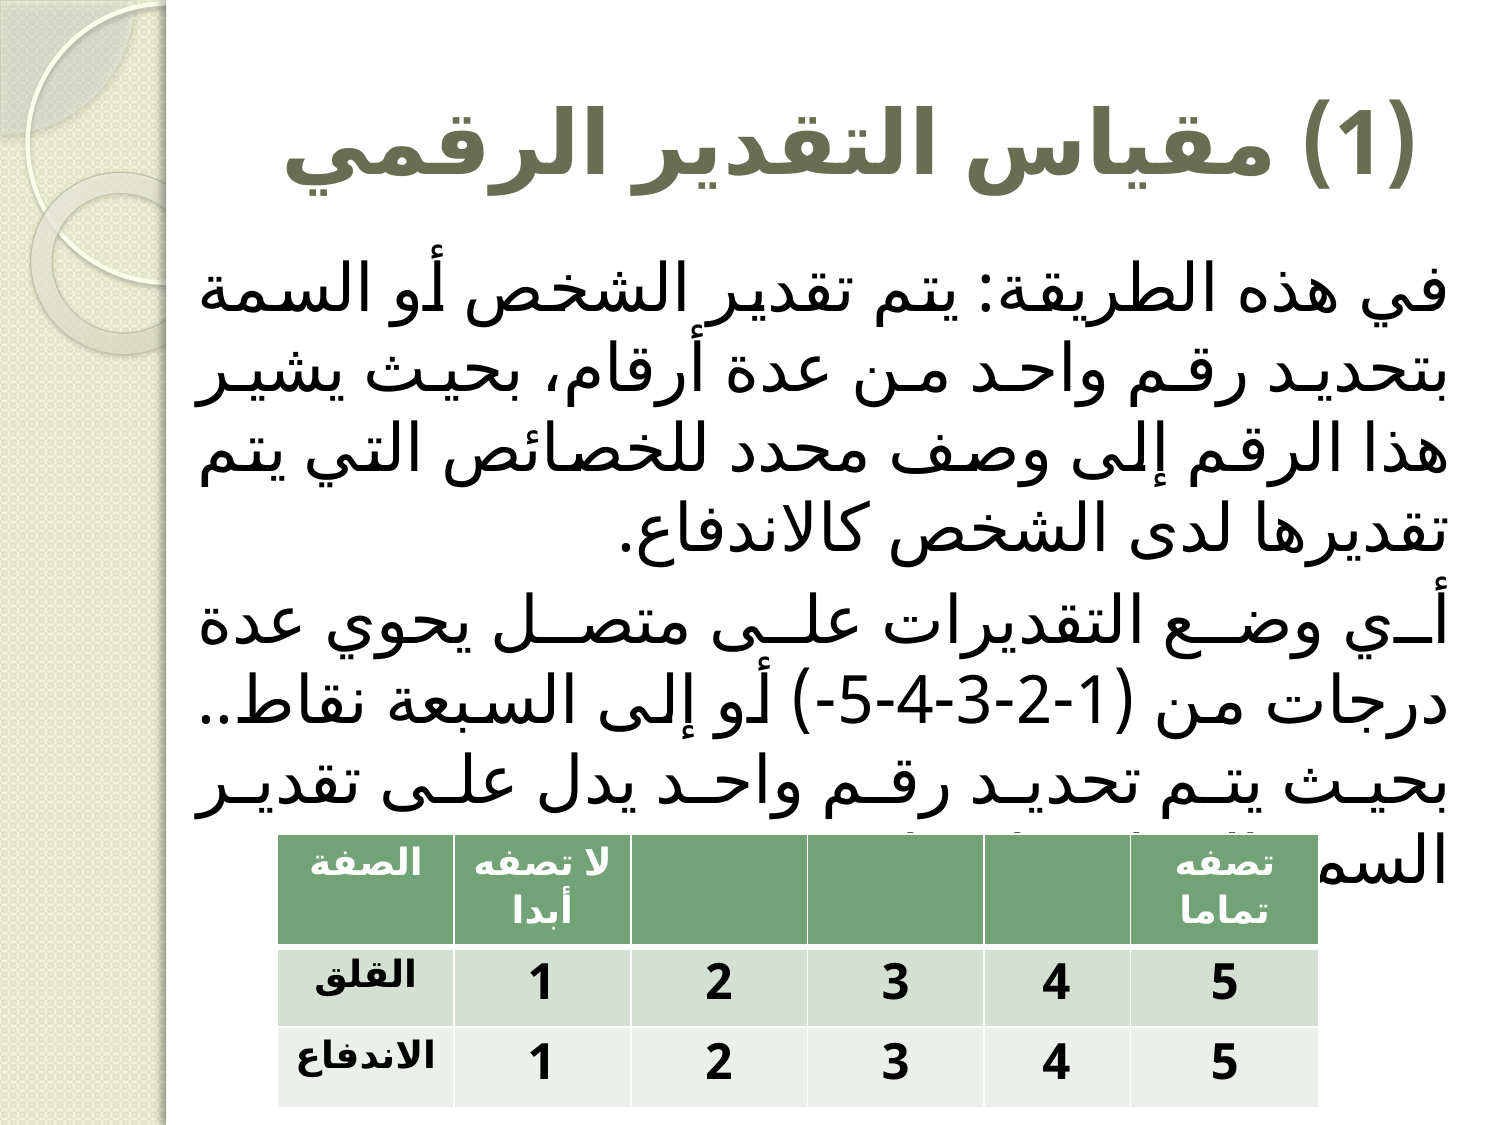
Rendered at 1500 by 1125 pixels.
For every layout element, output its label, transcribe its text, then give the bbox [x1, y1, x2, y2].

table_cell 4 [985, 950, 1130, 1026]
table_cell 2 [632, 950, 807, 1026]
table_cell 2 [632, 1028, 807, 1107]
table_cell 1 [455, 950, 630, 1026]
table_cell 5 [1131, 1028, 1318, 1107]
table_header [808, 835, 983, 944]
table_cell القلق [278, 950, 453, 1026]
list في هذه الطريقة: يتم تقدير الشخص أو السمة بتحديد رقم واحد من عدة أرقام، بحيث يشير هذا الرقم إلى وصف محدد للخصائص التي يتم تقديرها لدى الشخص كالاندفاع. أي وضع التقديرات على متصل يحوي عدة درجات من (1-2-3-4-5-) أو إلى السبعة نقاط.. بحيث يتم تحديد رقم واحد يدل على تقدير السمة المراد قياسها. [183, 237, 1466, 1071]
table_cell الاندفاع [278, 1028, 453, 1107]
table_cell 5 [1131, 950, 1318, 1026]
title (1) مقياس التقدير الرقمي [235, 45, 1466, 233]
table_cell 1 [455, 1028, 630, 1107]
table_header الصفة [278, 835, 453, 944]
table_header [985, 835, 1130, 944]
table_cell 3 [808, 950, 983, 1026]
table_header تصفه تماما [1131, 835, 1318, 944]
table_header لا تصفه أبدا [455, 835, 630, 944]
table_cell 3 [808, 1028, 983, 1107]
table_header [632, 835, 807, 944]
table_cell 4 [985, 1028, 1130, 1107]
